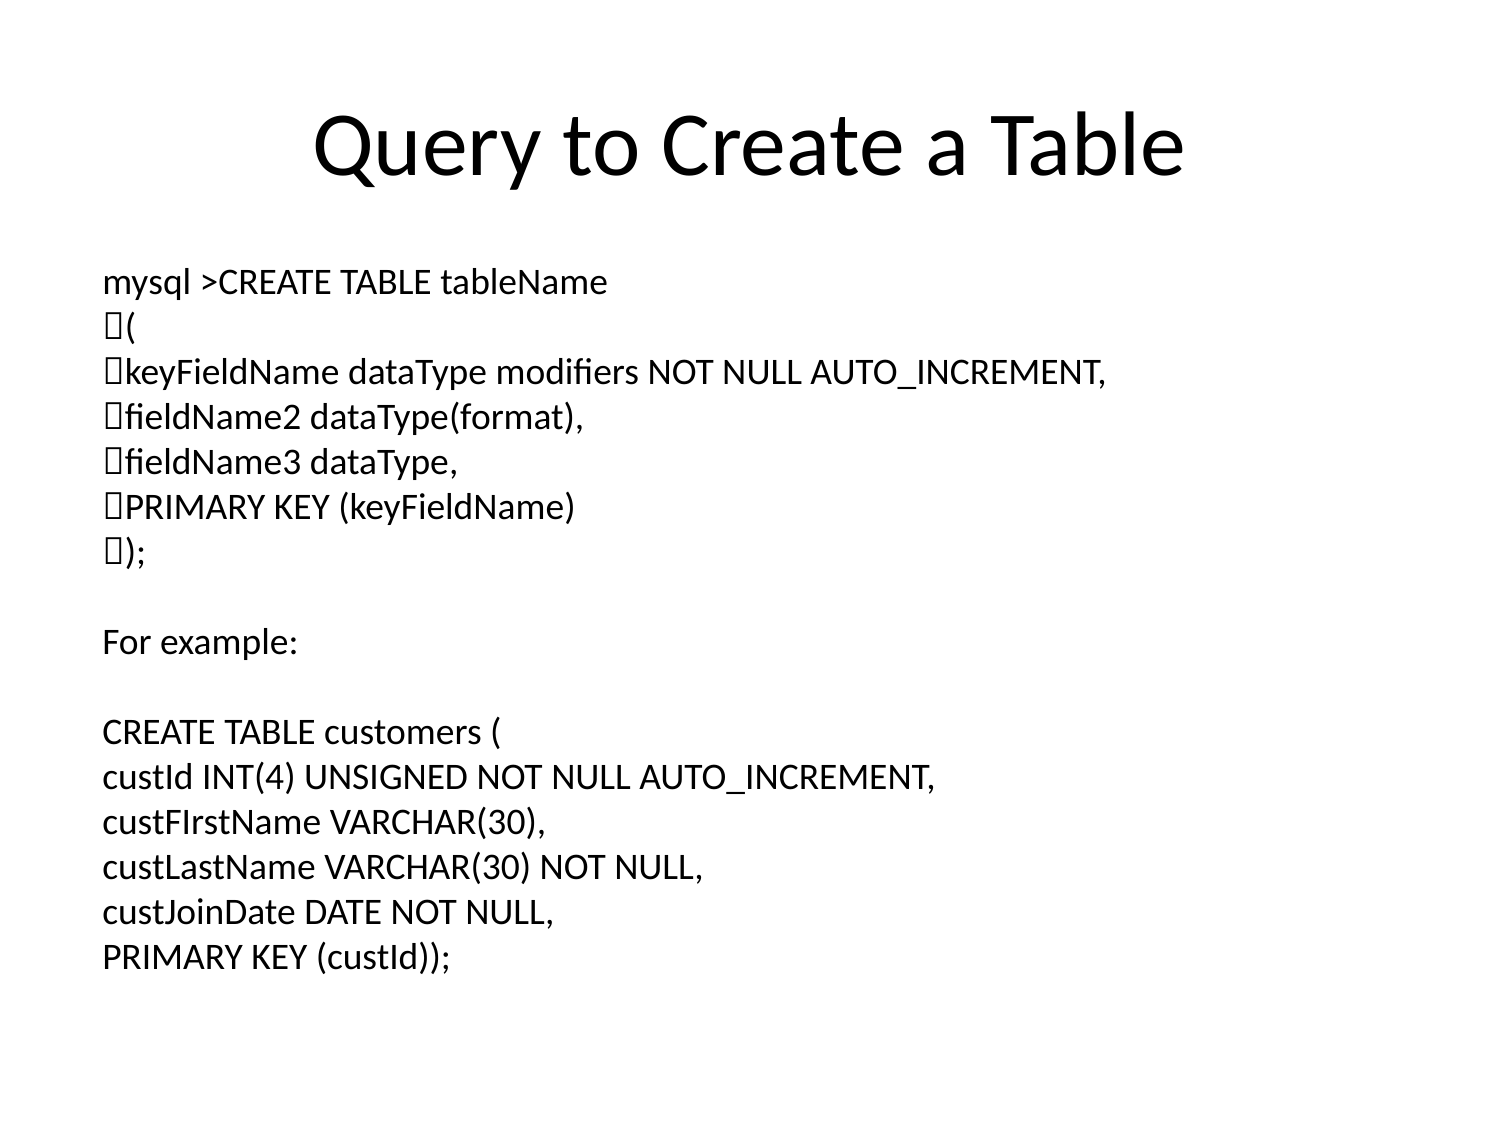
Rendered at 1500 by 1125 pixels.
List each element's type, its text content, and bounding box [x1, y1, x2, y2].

title Query to Create a Table [75, 45, 1425, 233]
text_box mysql >CREATE TABLE tableName ( keyFieldName dataType modifiers NOT NULL AUTO_INCREMENT, fieldName2 dataType(format), fieldName3 dataType, PRIMARY KEY (keyFieldName) ); For example: CREATE TABLE customers ( custId INT(4) UNSIGNED NOT NULL AUTO_INCREMENT, custFIrstName VARCHAR(30), custLastName VARCHAR(30) NOT NULL, custJoinDate DATE NOT NULL, PRIMARY KEY (custId)); [87, 249, 1438, 1030]
